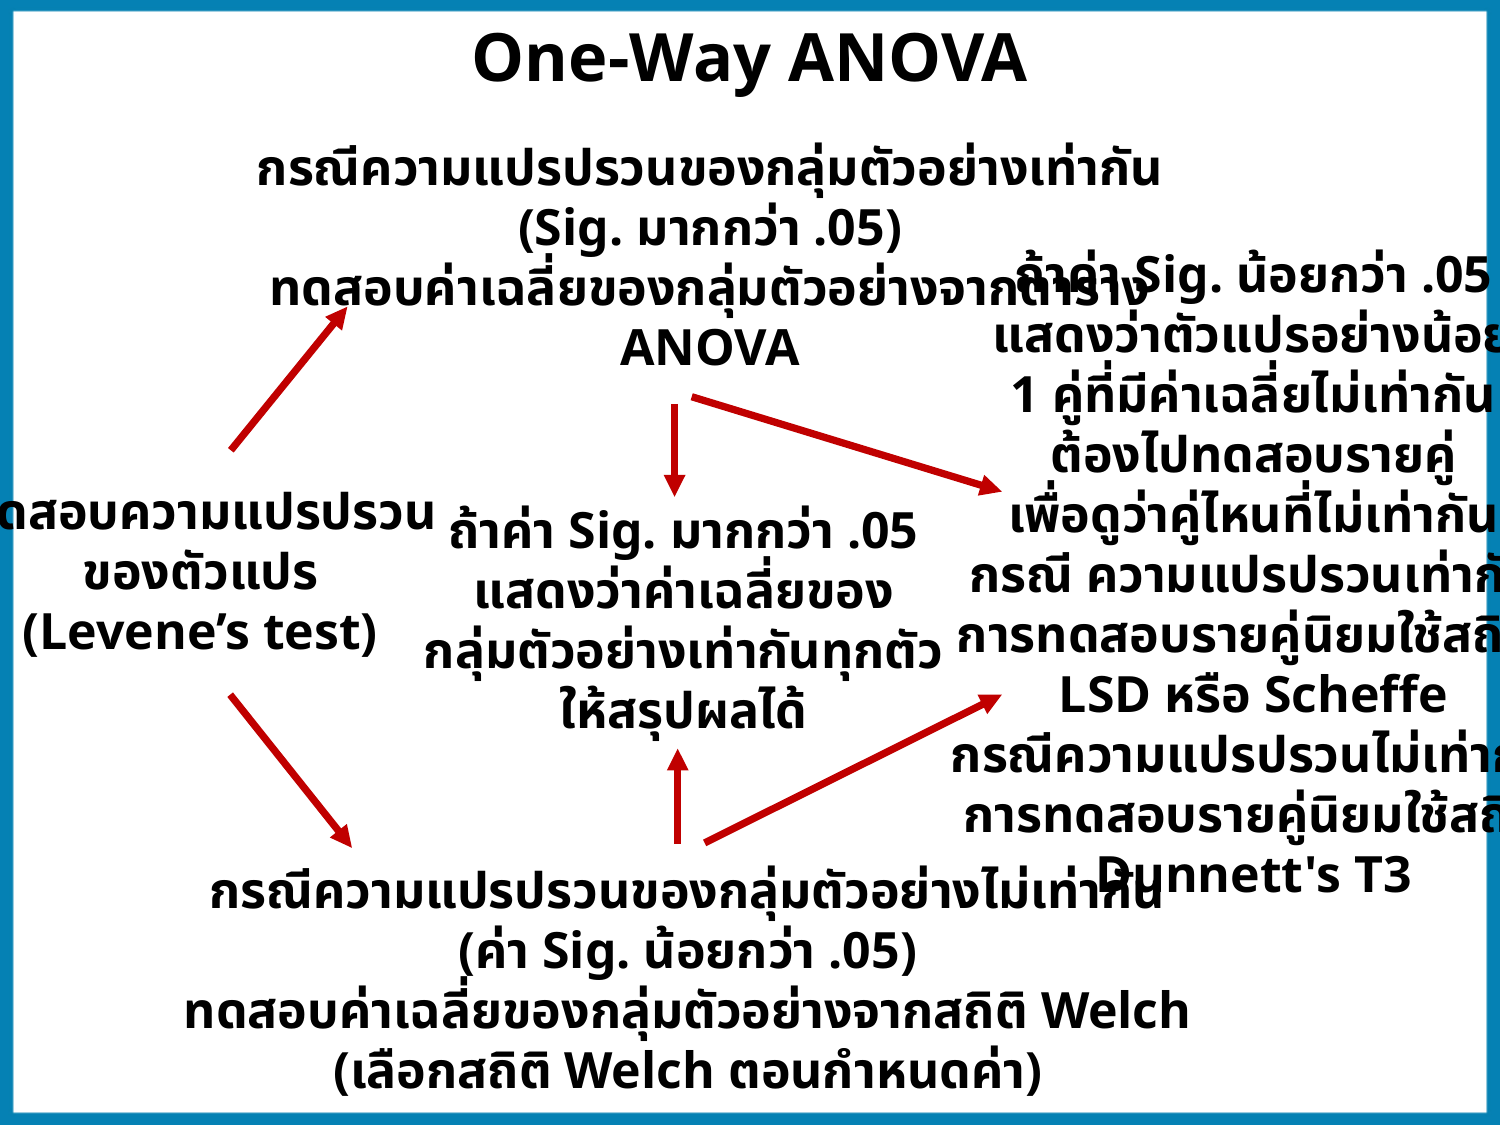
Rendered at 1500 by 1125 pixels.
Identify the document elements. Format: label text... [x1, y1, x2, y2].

text_box One-Way ANOVA [0, 7, 1500, 102]
text_box ทดสอบความแปรปรวน ของตัวแปร (Levene’s test) [0, 471, 452, 667]
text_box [704, 694, 1003, 844]
text_box กรณีความแปรปรวนของกลุ่มตัวอย่างไม่เท่ากัน (ค่า Sig. น้อยกว่า .05) ทดสอบค่าเฉลี่ยของกลุ่มตัวอย่างจากสถิติ Welch (เลือกสถิติ Welch ตอนกำหนดค่า) [169, 851, 1207, 1107]
text_box ถ้าค่า Sig. น้อยกว่า .05 แสดงว่าตัวแปรอย่างน้อย 1 คู่ที่มีค่าเฉลี่ยไม่เท่ากัน ต้องไปทดสอบรายคู่ เพื่อดูว่าคู่ไหนที่ไม่เท่ากัน กรณี ความแปรปรวนเท่ากัน การทดสอบรายคู่นิยมใช้สถิติ LSD หรือ Scheffe กรณีความแปรปรวนไม่เท่ากัน การทดสอบรายคู่นิยมใช้สถิติ Dunnett's T3 [936, 235, 1500, 910]
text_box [691, 396, 1003, 492]
picture [13, 667, 1487, 1113]
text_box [230, 306, 348, 451]
text_box ถ้าค่า Sig. มากกว่า .05 แสดงว่าค่าเฉลี่ยของ กลุ่มตัวอย่างเท่ากันทุกตัว ให้สรุปผลได้ [409, 491, 936, 747]
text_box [229, 694, 353, 849]
text_box กรณีความแปรปรวนของกลุ่มตัวอย่างเท่ากัน (Sig. มากกว่า .05) ทดสอบค่าเฉลี่ยของกลุ่มตัวอย่างจากตาราง ANOVA [242, 127, 1178, 383]
picture [13, 102, 1487, 491]
